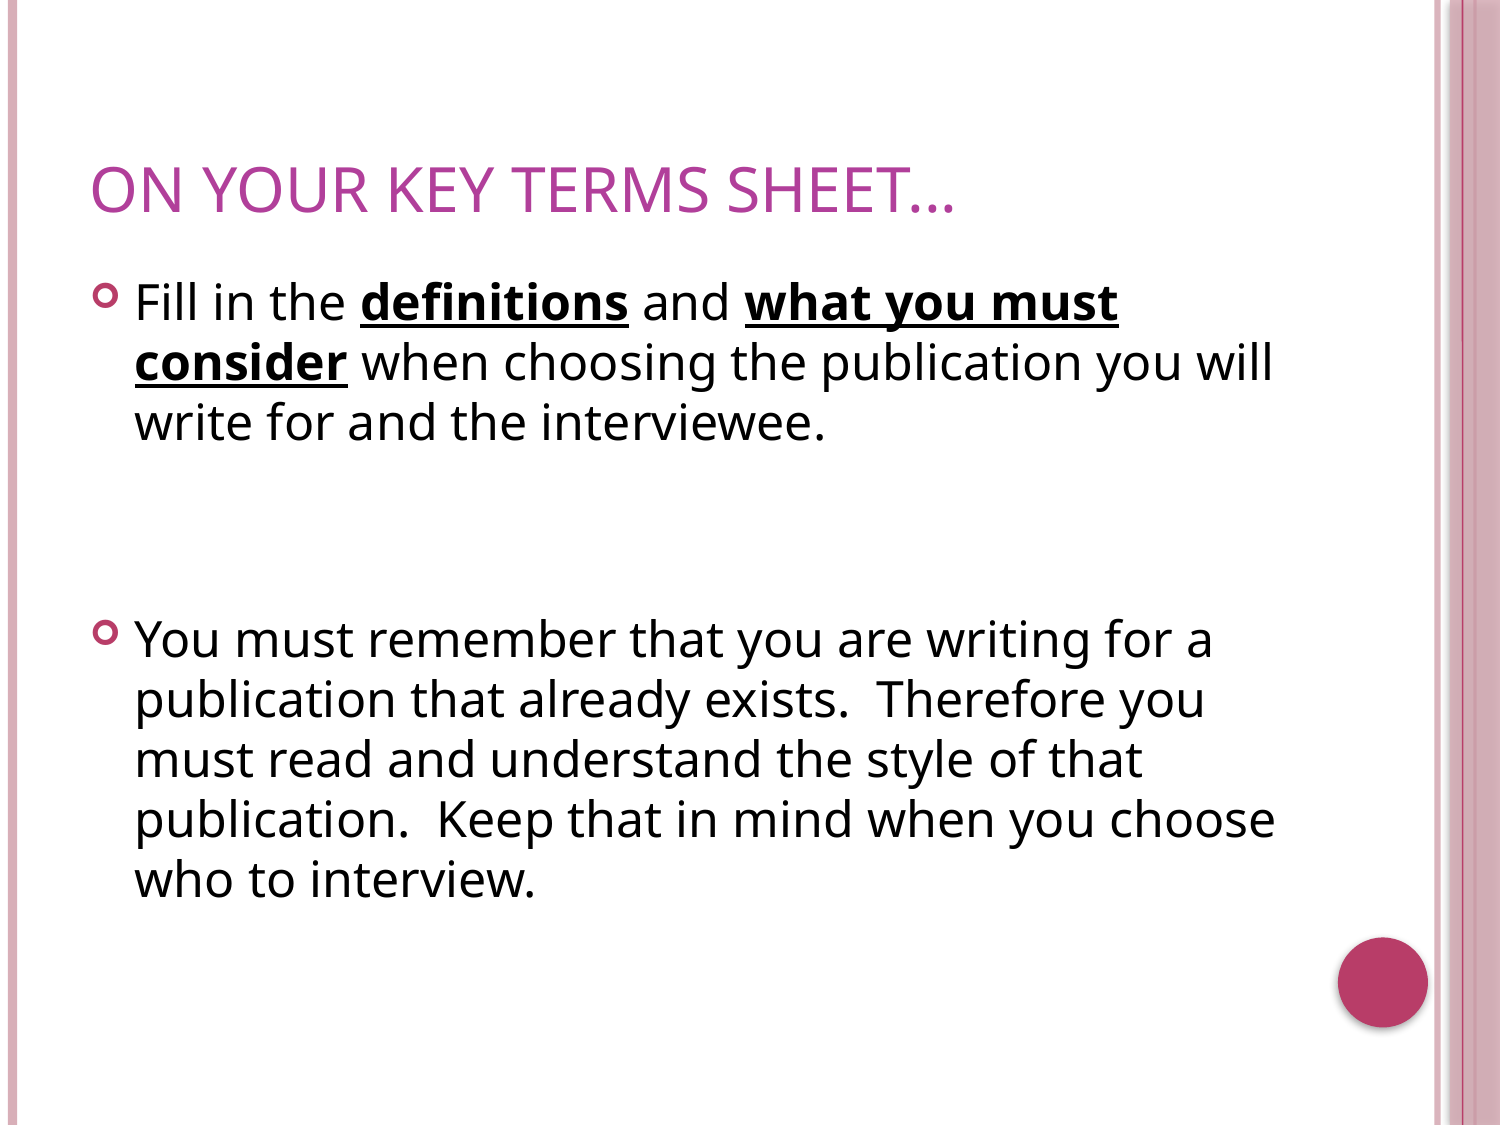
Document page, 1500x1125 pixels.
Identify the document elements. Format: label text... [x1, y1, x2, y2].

title On your key terms sheet... [75, 45, 1300, 233]
list Fill in the definitions and what you must consider when choosing the publication you will write for and the interviewee. You must remember that you are writing for a publication that already exists. Therefore you must read and understand the style of that publication. Keep that in mind when you choose who to interview. [75, 262, 1300, 1062]
